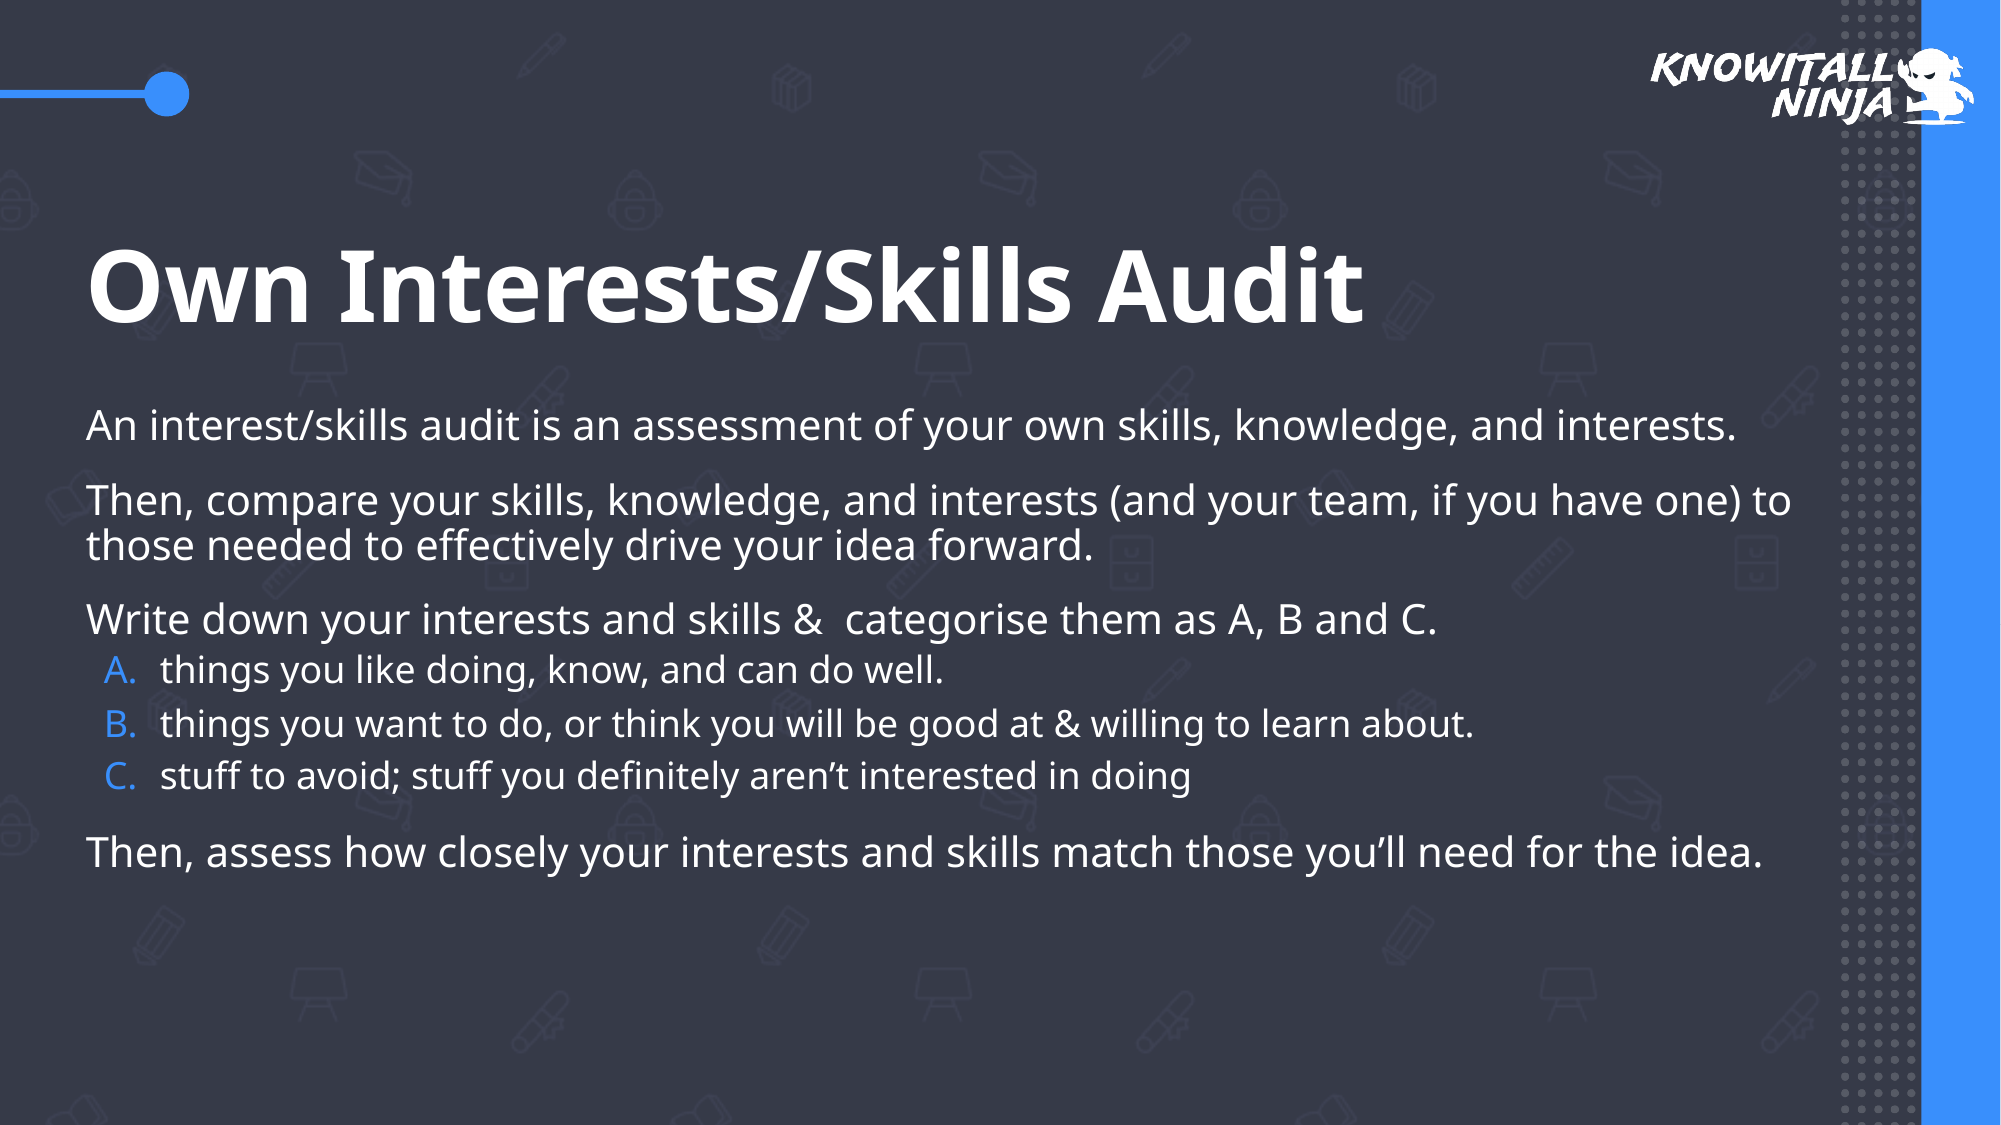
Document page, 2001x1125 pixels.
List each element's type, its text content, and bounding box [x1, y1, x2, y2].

title Own Interests/Skills Audit [70, 125, 1825, 351]
list An interest/skills audit is an assessment of your own skills, knowledge, and interests. Then, compare your skills, knowledge, and interests (and your team, if you have one) to those needed to effectively drive your idea forward. Write down your interests and skills & categorise them as A, B and C. things you like doing, know, and can do well. things you want to do, or think you will be good at & willing to learn about. stuff to avoid; stuff you definitely aren’t interested in doing Then, assess how closely your interests and skills match those you’ll need for the idea. [70, 397, 1825, 1090]
picture [0, 0, 1974, 1125]
